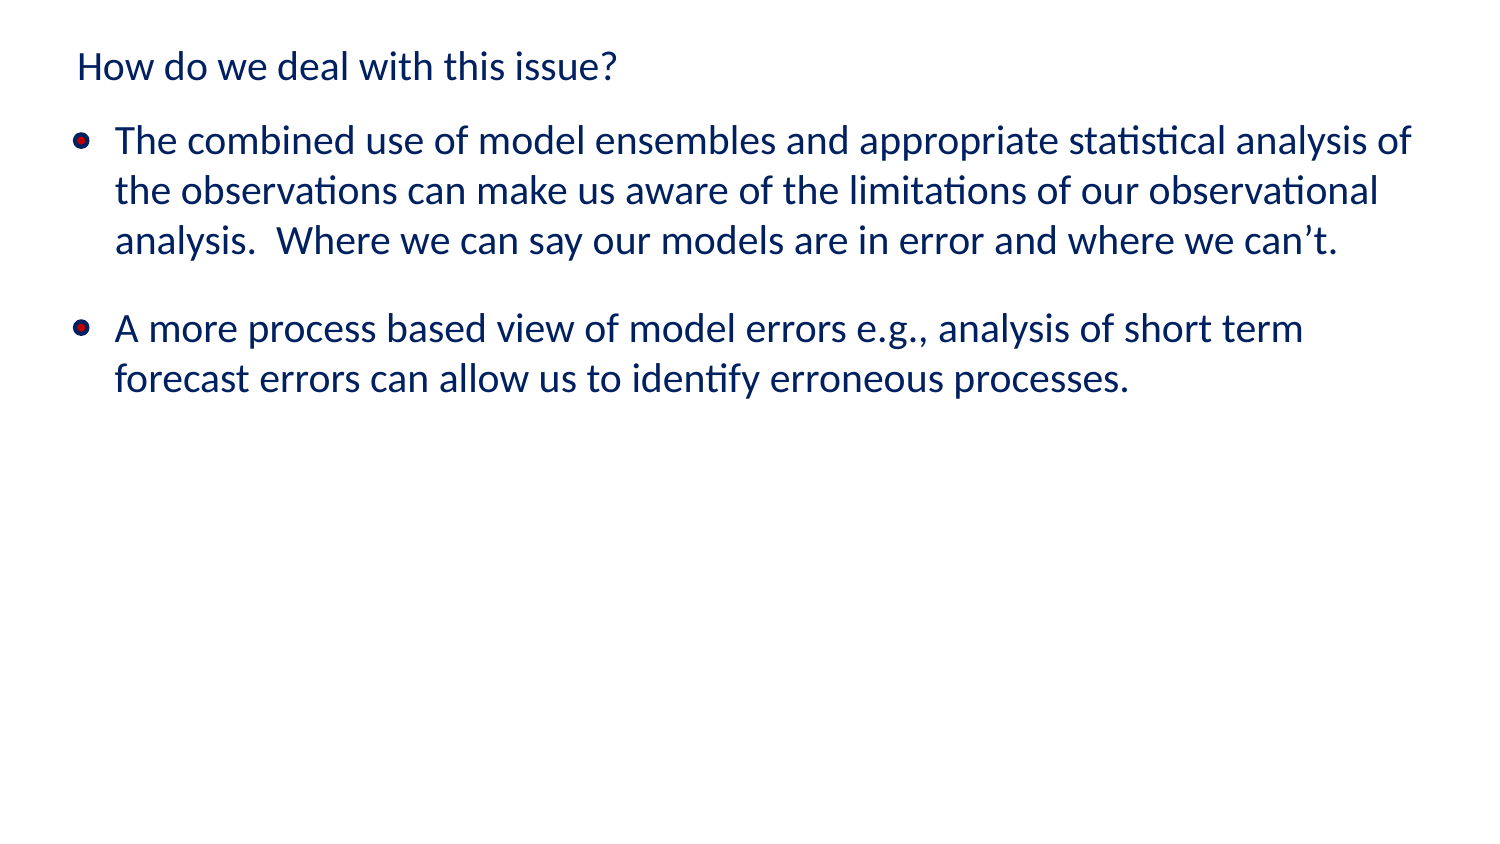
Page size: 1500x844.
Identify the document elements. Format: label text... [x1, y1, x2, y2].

text_box [72, 319, 90, 336]
text_box How do we deal with this issue? [62, 31, 663, 96]
text_box A more process based view of model errors e.g., analysis of short term forecast errors can allow us to identify erroneous processes. [99, 293, 1438, 408]
text_box [72, 132, 90, 149]
text_box The combined use of model ensembles and appropriate statistical analysis of the observations can make us aware of the limitations of our observational analysis. Where we can say our models are in error and where we can’t. [99, 105, 1475, 271]
